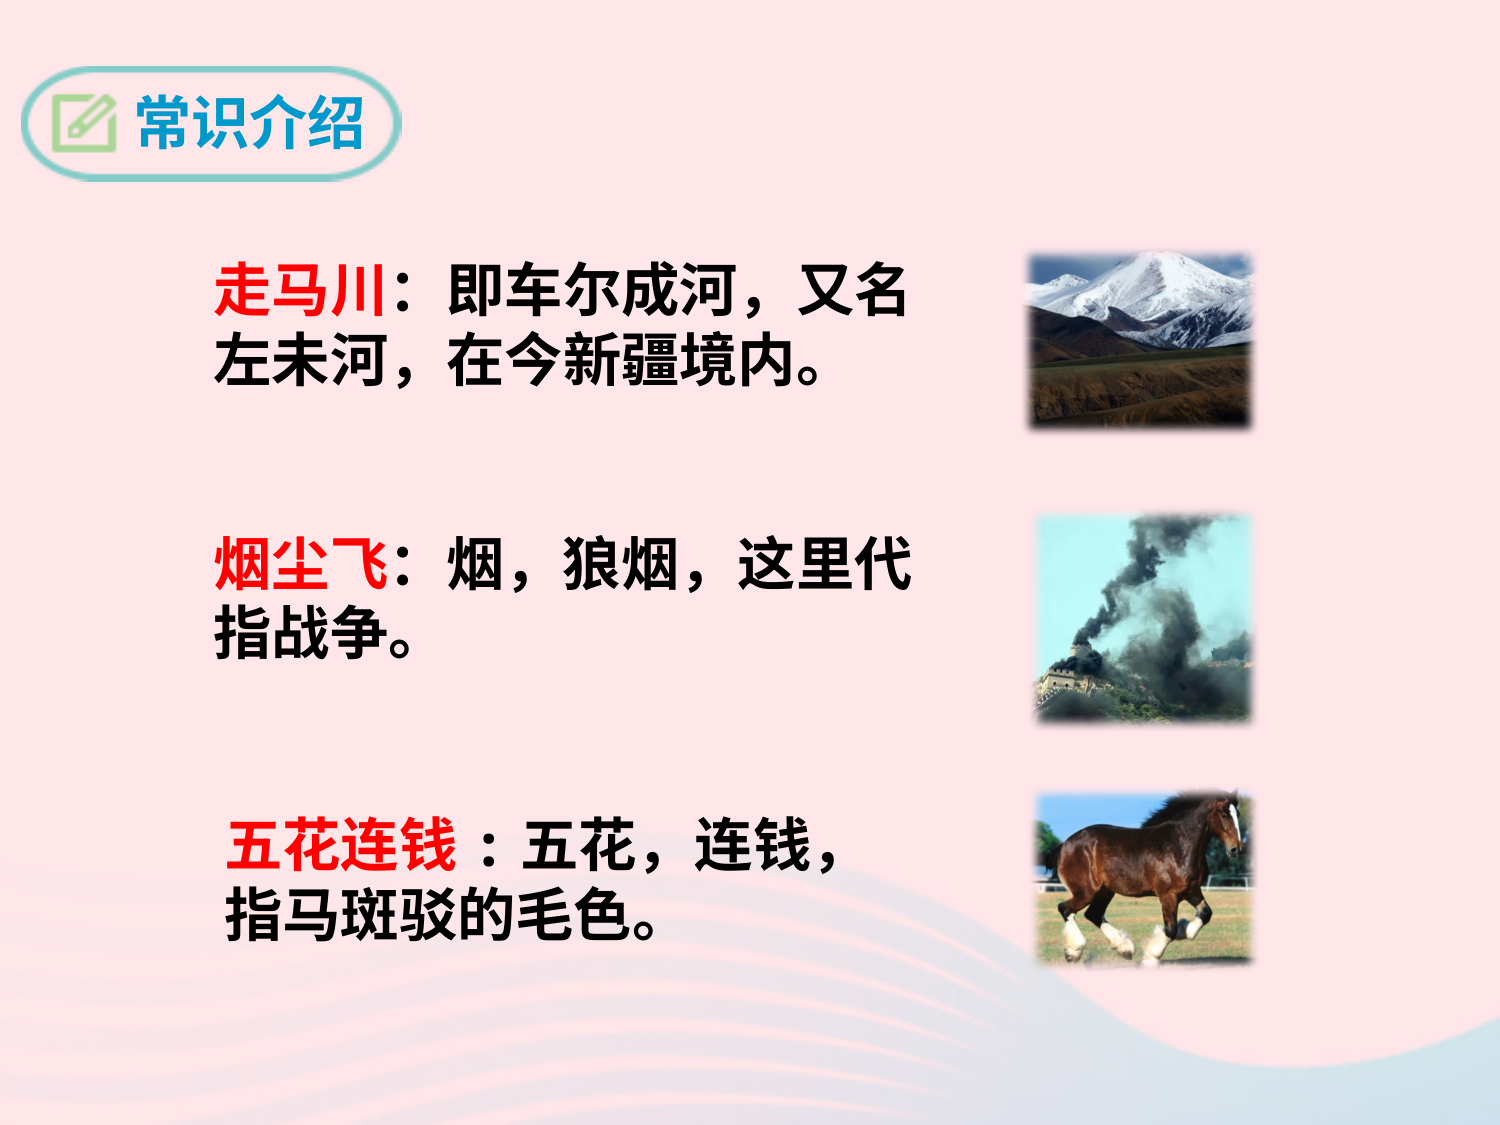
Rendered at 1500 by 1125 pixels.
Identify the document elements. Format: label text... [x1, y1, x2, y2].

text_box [20, 66, 402, 182]
text_box 走马川：即车尔成河，又名左未河，在今新疆境内。 [198, 245, 957, 400]
picture [0, 0, 1500, 1125]
text_box 烟尘飞：烟，狼烟，这里代指战争。 [198, 519, 928, 674]
text_box 五花连钱:五花，连钱，指马斑驳的毛色。 [209, 800, 928, 956]
